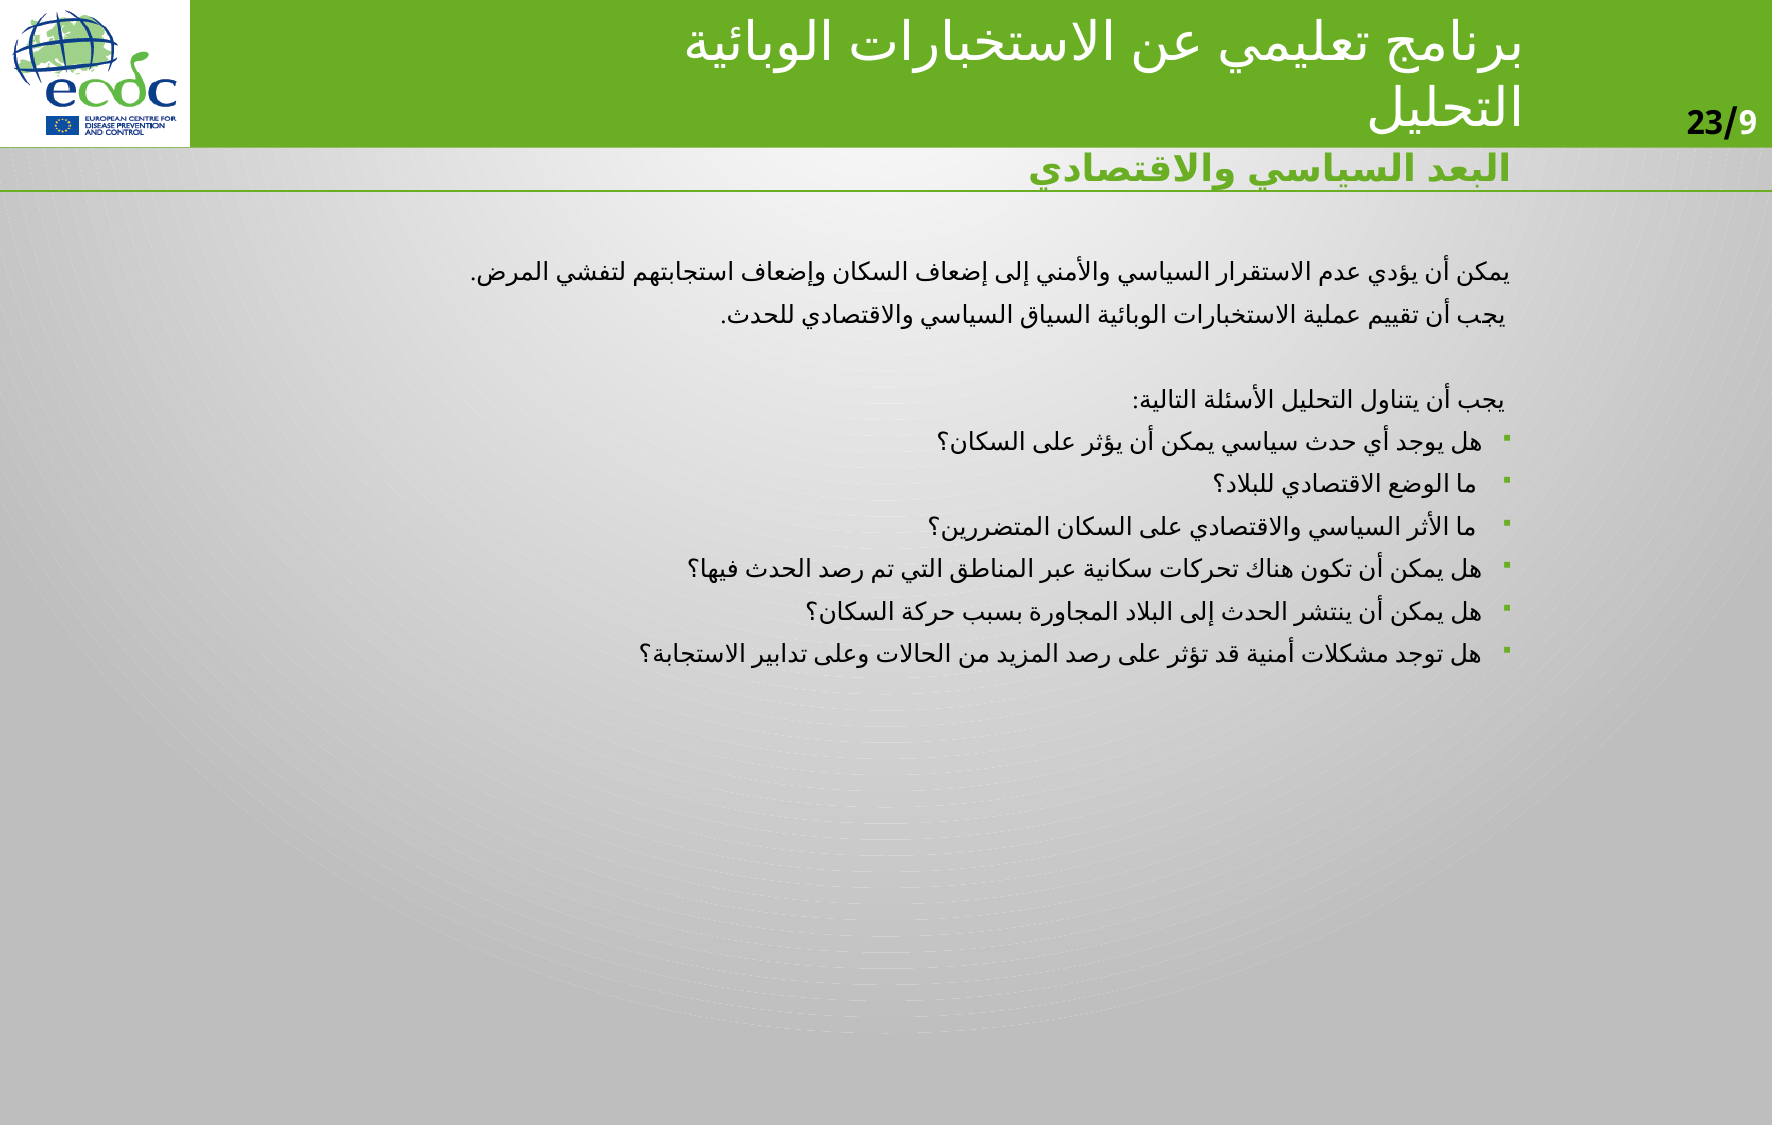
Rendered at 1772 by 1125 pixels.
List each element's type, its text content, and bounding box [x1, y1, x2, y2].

picture [0, 0, 190, 147]
text_box يمكن أن يؤدي عدم الاستقرار السياسي والأمني إلى إضعاف السكان وإضعاف استجابتهم لتفشي المرض. يجب أن تقييم عملية الاستخبارات الوبائية السياق السياسي والاقتصادي للحدث. يجب أن يتناول التحليل الأسئلة التالية: هل يوجد أي حدث سياسي يمكن أن يؤثر على السكان؟ ما الوضع الاقتصادي للبلاد؟ ما الأثر السياسي والاقتصادي على السكان المتضررين؟ هل يمكن أن تكون هناك تحركات سكانية عبر المناطق التي تم رصد الحدث فيها؟ هل يمكن أن ينتشر الحدث إلى البلاد المجاورة بسبب حركة السكان؟ هل توجد مشكلات أمنية قد تؤثر على رصد المزيد من الحالات وعلى تدابير الاستجابة؟ [132, 248, 1527, 979]
text_box البعد السياسي والاقتصادي [205, 141, 1527, 198]
